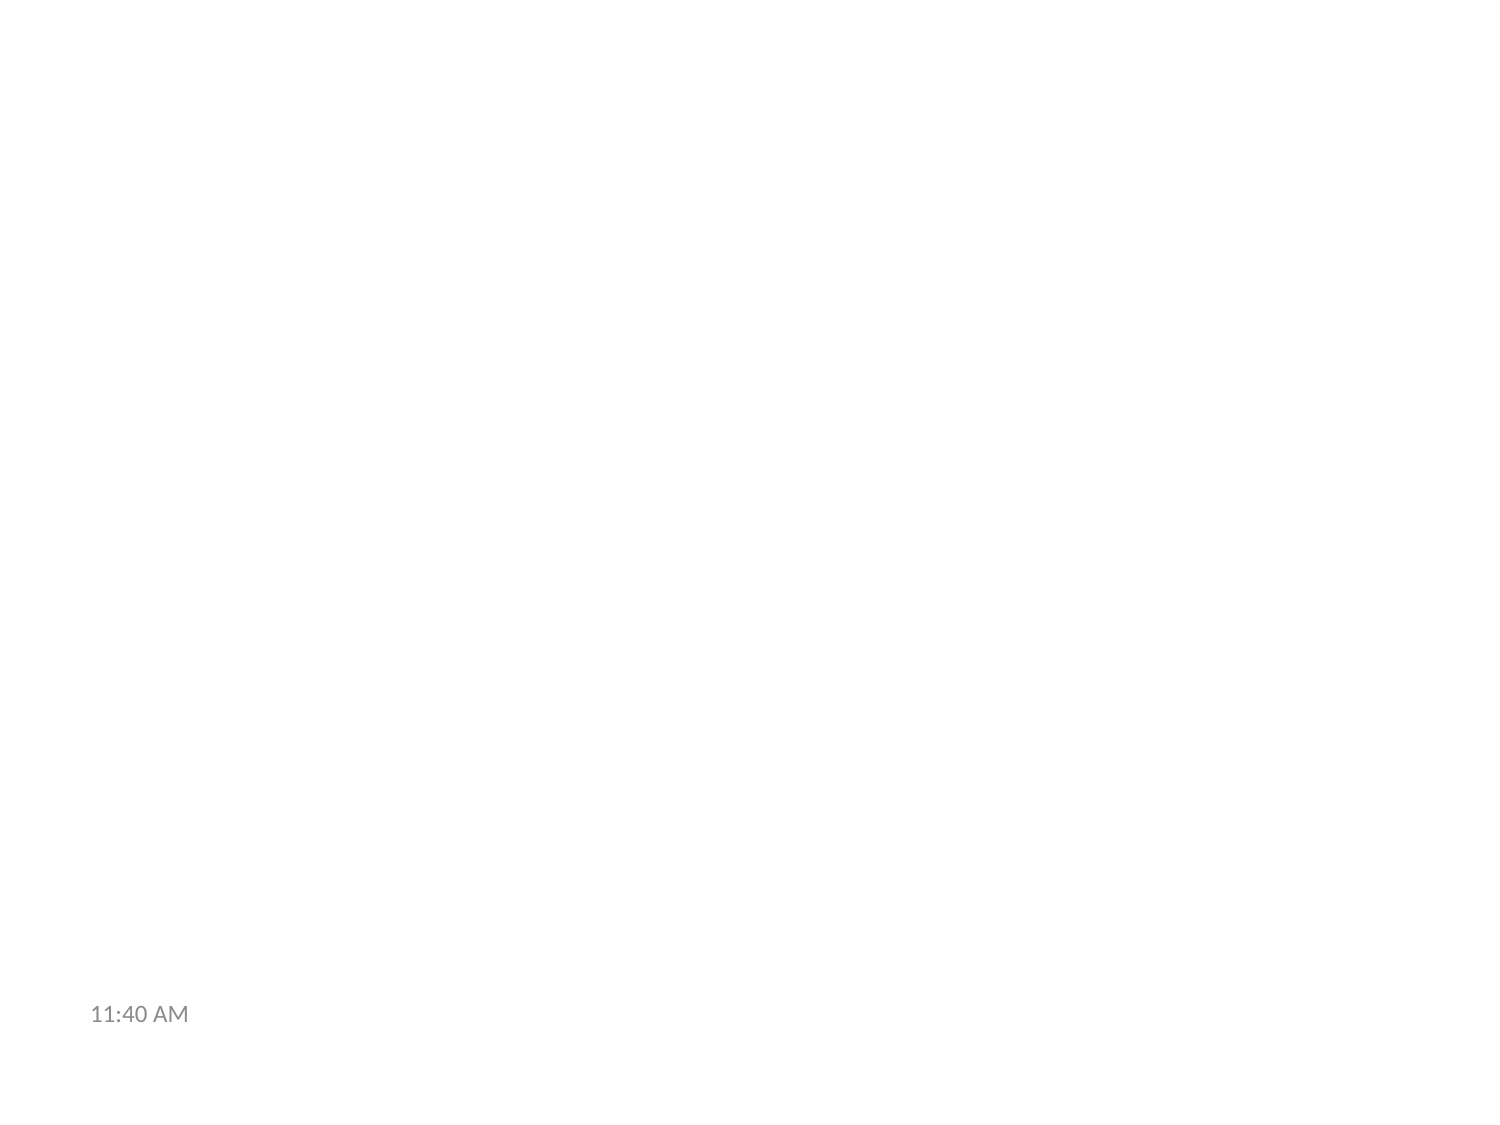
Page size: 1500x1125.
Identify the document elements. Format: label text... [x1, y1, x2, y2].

text_box 3:35 PM [75, 982, 425, 1043]
